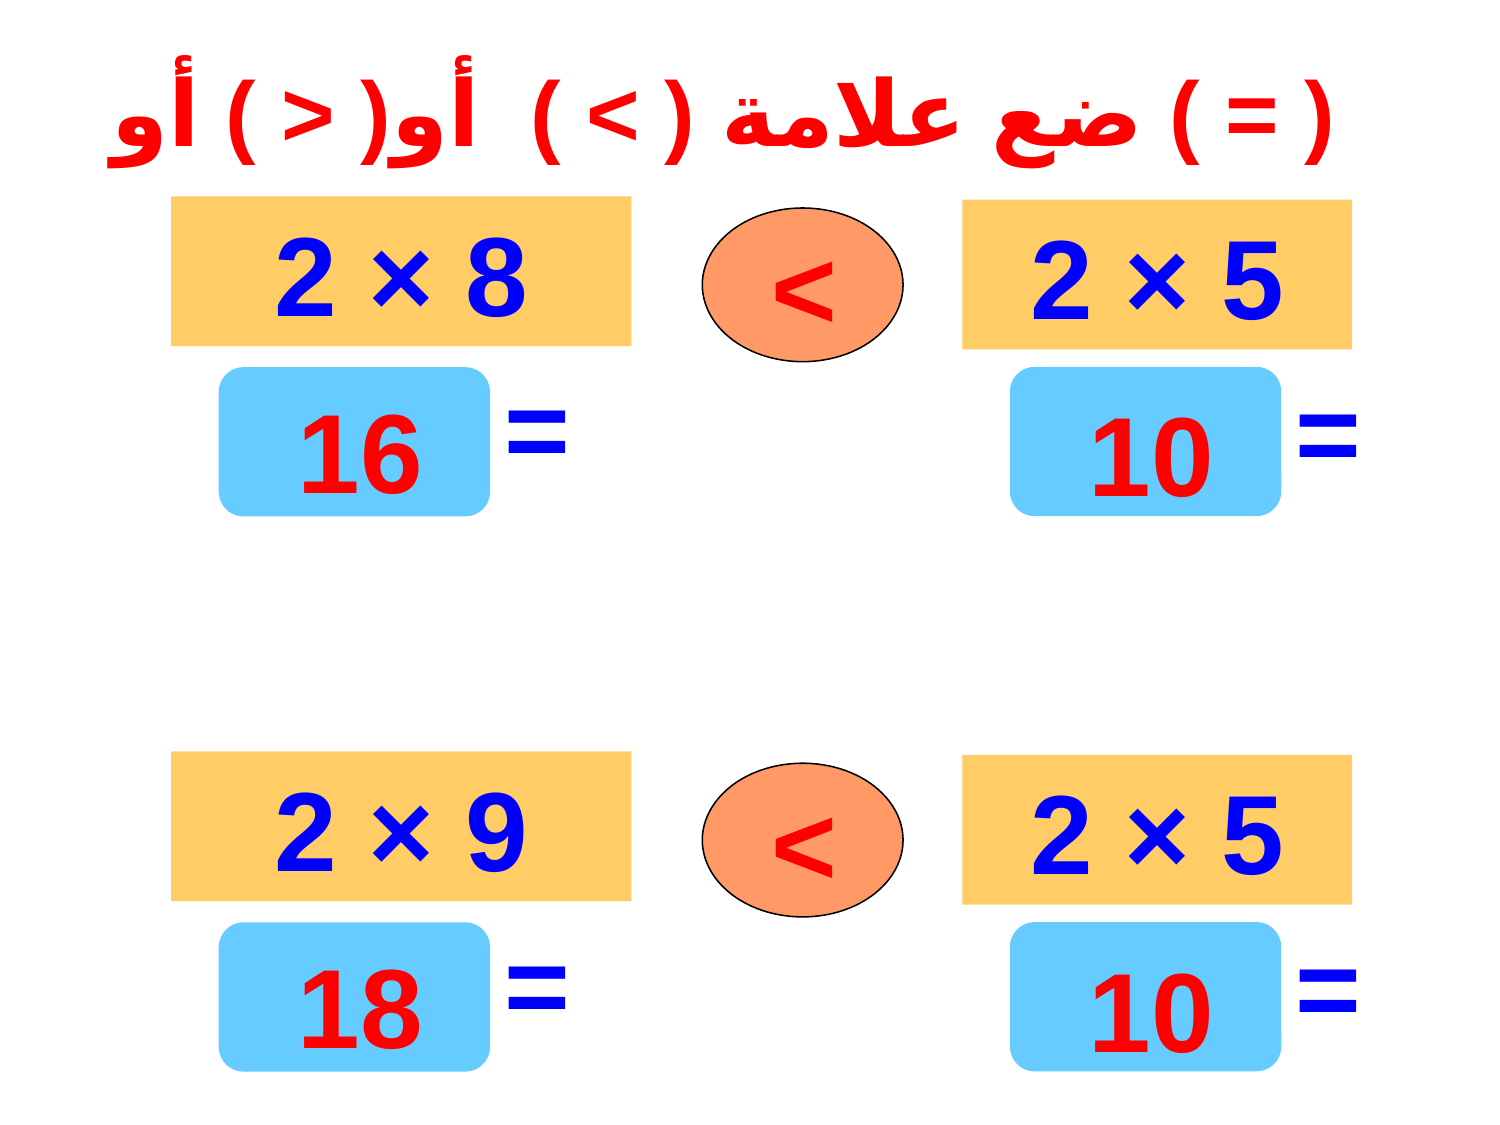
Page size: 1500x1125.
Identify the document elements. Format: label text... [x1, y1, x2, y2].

text_box = [478, 349, 597, 500]
text_box < [739, 765, 869, 915]
text_box 2 × 9 [171, 751, 632, 902]
text_box 16 [253, 373, 467, 524]
text_box 10 [1044, 932, 1258, 1082]
text_box 2 × 5 [962, 199, 1353, 350]
text_box [1009, 366, 1282, 517]
text_box [702, 780, 739, 900]
text_box [869, 227, 904, 343]
text_box [869, 782, 904, 898]
text_box = [1269, 353, 1388, 504]
text_box 2 × 8 [171, 196, 632, 347]
text_box < [739, 209, 869, 360]
text_box = [1269, 908, 1388, 1059]
text_box 2 × 5 [962, 754, 1353, 905]
text_box [218, 367, 491, 517]
text_box 18 [253, 928, 467, 1079]
text_box [702, 225, 739, 345]
text_box ضع علامة ( > ) أو( < ) أو ( = ) [0, 47, 1447, 173]
text_box 10 [1044, 377, 1258, 527]
text_box [1009, 922, 1282, 1072]
text_box = [478, 905, 597, 1055]
text_box [218, 922, 491, 1072]
